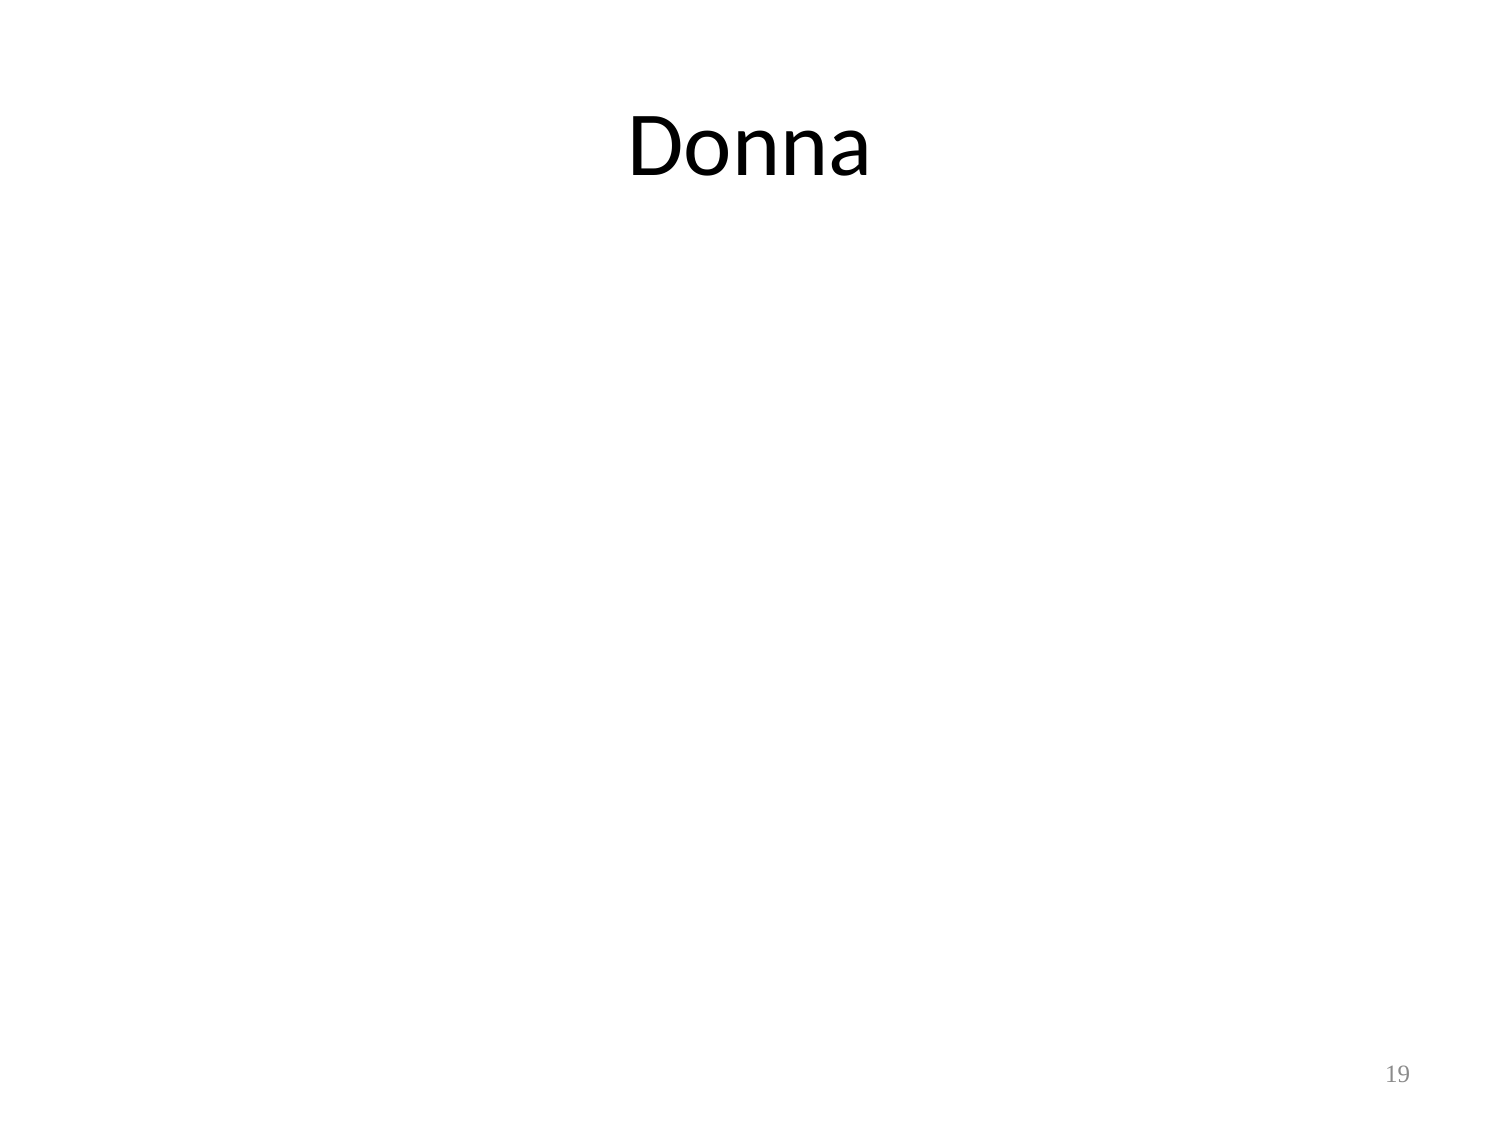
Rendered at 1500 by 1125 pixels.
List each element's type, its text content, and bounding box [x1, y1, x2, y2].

slide_number 19 [1074, 1042, 1425, 1103]
title Donna [75, 45, 1425, 233]
